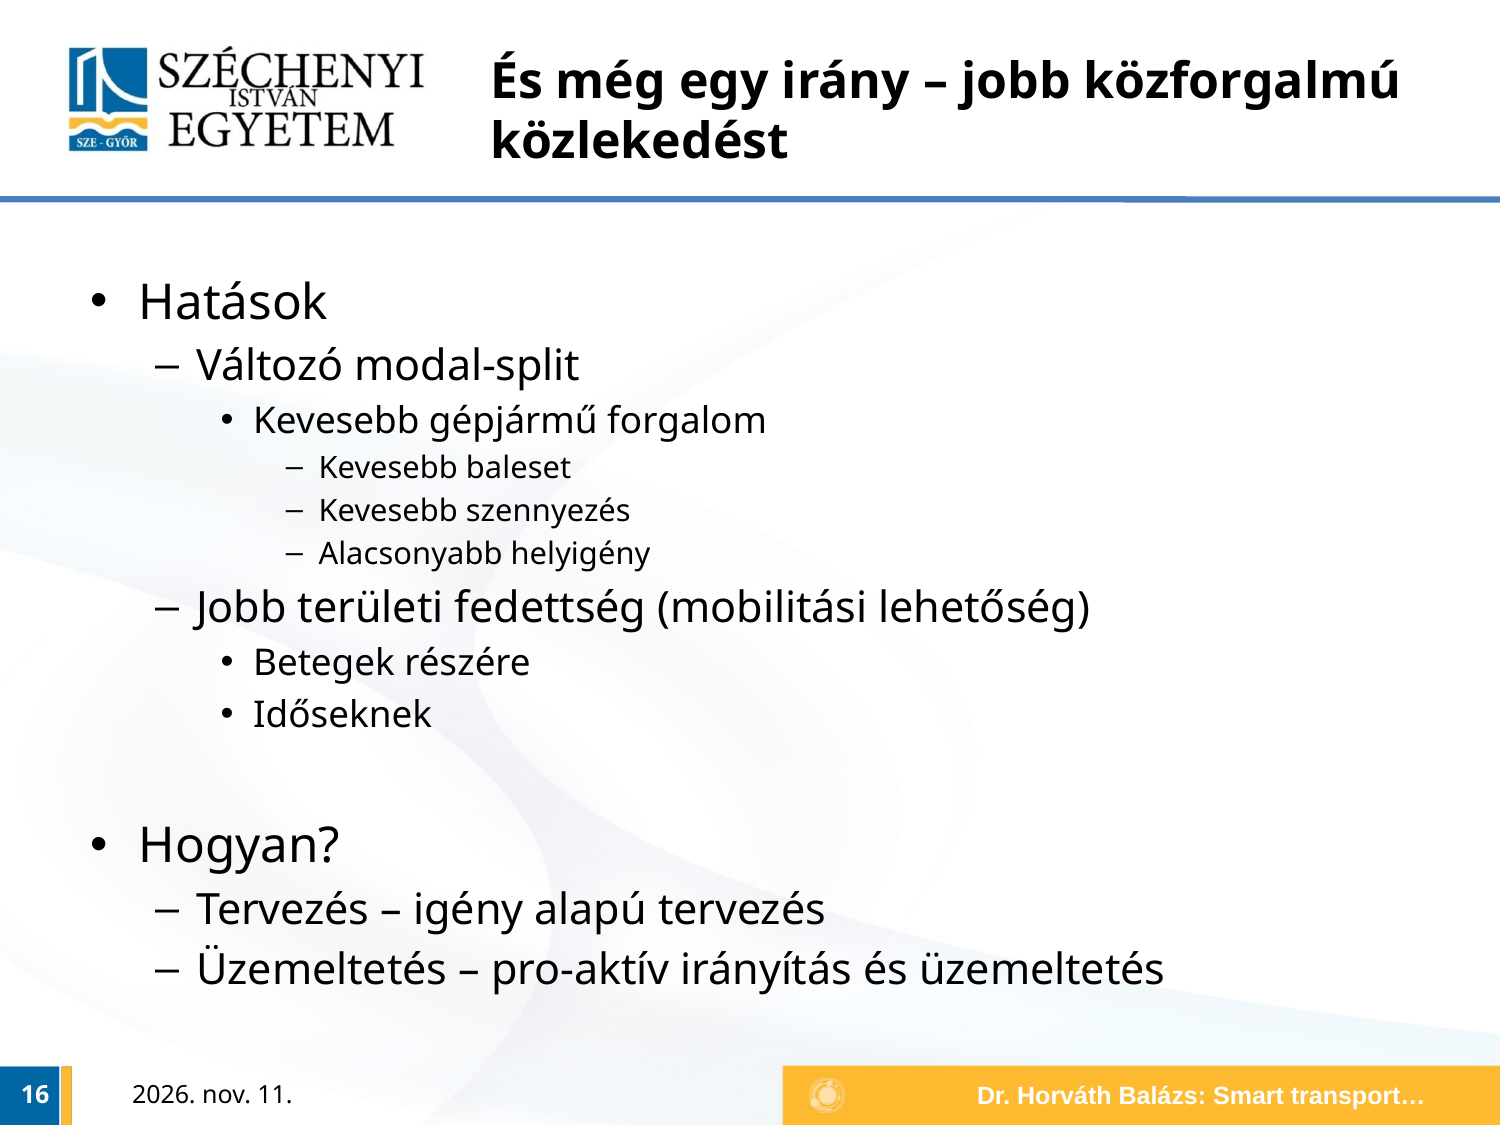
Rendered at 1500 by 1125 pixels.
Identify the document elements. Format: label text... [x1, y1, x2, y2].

slide_number 16 [0, 1065, 71, 1125]
slide_number 2014. szeptember 10. [117, 1065, 550, 1125]
list Hatások Változó modal-split Kevesebb gépjármű forgalom Kevesebb baleset Kevesebb szennyezés Alacsonyabb helyigény Jobb területi fedettség (mobilitási lehetőség) Betegek részére Időseknek Hogyan? Tervezés – igény alapú tervezés Üzemeltetés – pro-aktív irányítás és üzemeltetés [75, 262, 1425, 1005]
footer Dr. Horváth Balázs: Smart transport… [878, 1065, 1442, 1125]
picture [0, 203, 1500, 1125]
picture [0, 0, 1500, 196]
title És még egy irány – jobb közforgalmú közlekedést [478, 45, 1483, 173]
